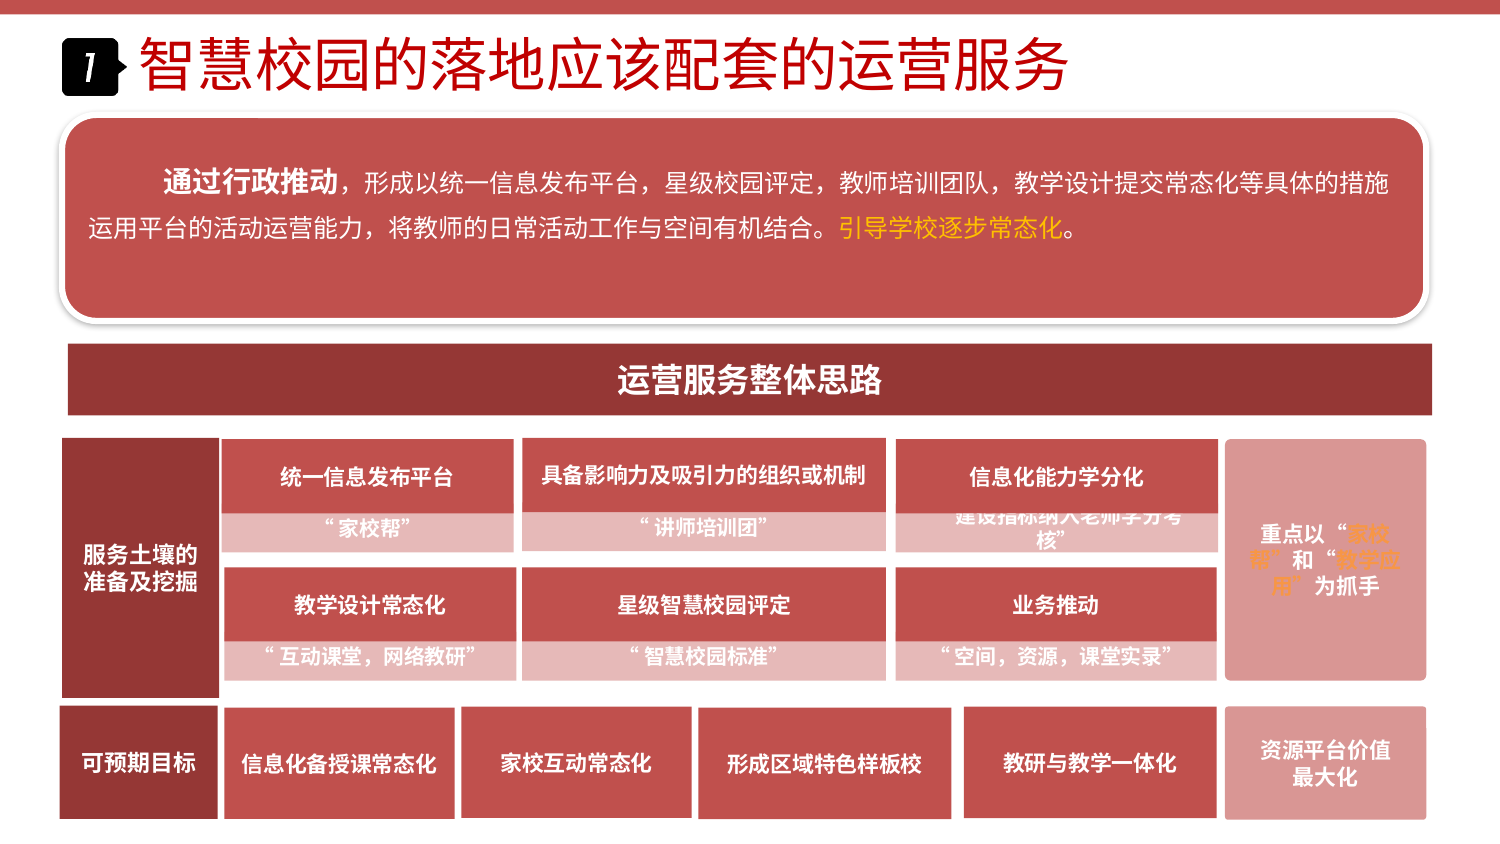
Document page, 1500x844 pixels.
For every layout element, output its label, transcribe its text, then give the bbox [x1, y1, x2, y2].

text_box 家校互动常态化 [459, 704, 694, 820]
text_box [221, 438, 514, 553]
text_box 重点以“家校帮”和“教学应用”为抓手 [1222, 436, 1429, 683]
text_box 可预期目标 [58, 704, 220, 821]
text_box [224, 566, 517, 681]
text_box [521, 567, 887, 681]
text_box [521, 437, 887, 552]
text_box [61, 114, 1427, 322]
text_box 资源平台价值 最大化 [1222, 704, 1429, 822]
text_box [895, 567, 1217, 681]
text_box 服务土壤的 准备及挖掘 [60, 436, 221, 700]
text_box 信息化备授课常态化 [222, 705, 457, 821]
text_box 形成区域特色样板校 [696, 706, 953, 821]
text_box 教研与教学一体化 [962, 705, 1219, 820]
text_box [895, 438, 1219, 553]
text_box 智慧校园的落地应该配套的运营服务 [127, 22, 1238, 104]
picture [61, 37, 127, 96]
text_box 运营服务整体思路 [66, 341, 1434, 417]
